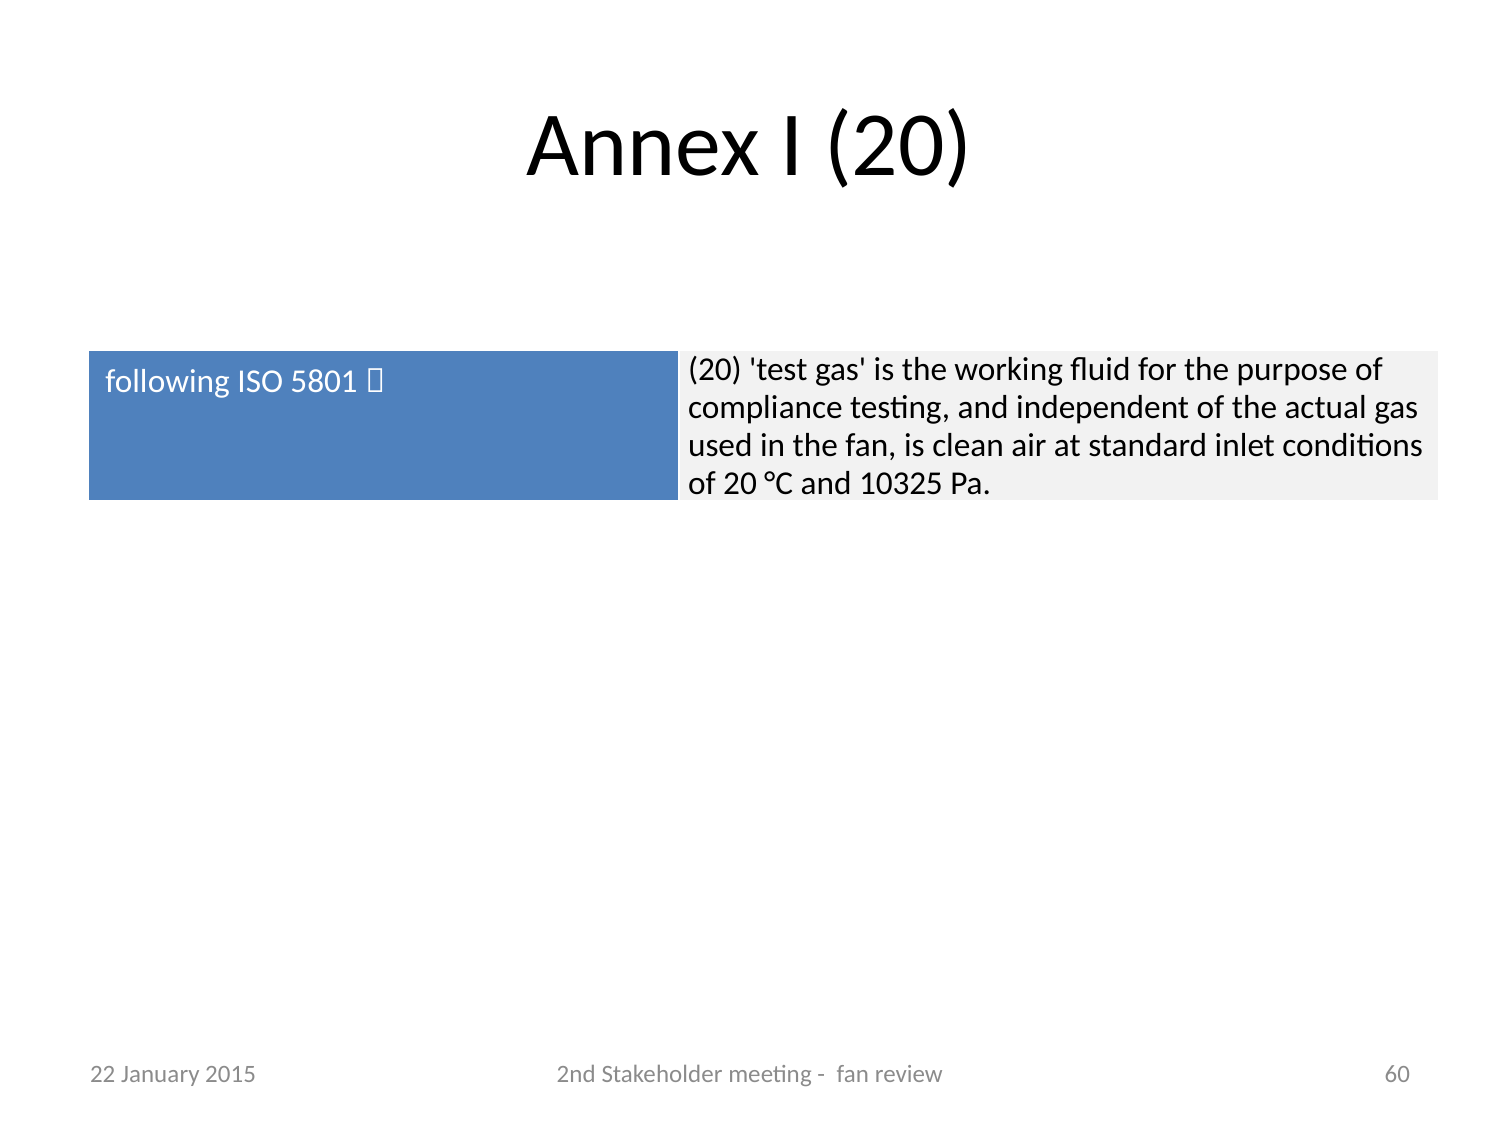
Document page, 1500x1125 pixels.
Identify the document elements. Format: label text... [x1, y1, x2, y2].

slide_number 60 [1074, 1042, 1425, 1103]
table_header following ISO 5801  [89, 351, 678, 500]
title Annex I (20) [75, 45, 1425, 233]
footer 2nd Stakeholder meeting - fan review [512, 1042, 988, 1103]
table_header (20) 'test gas' is the working fluid for the purpose of compliance testing, and independent of the actual gas used in the fan, is clean air at standard inlet conditions of 20 °C and 10325 Pa. [680, 351, 1438, 500]
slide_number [75, 1042, 425, 1103]
